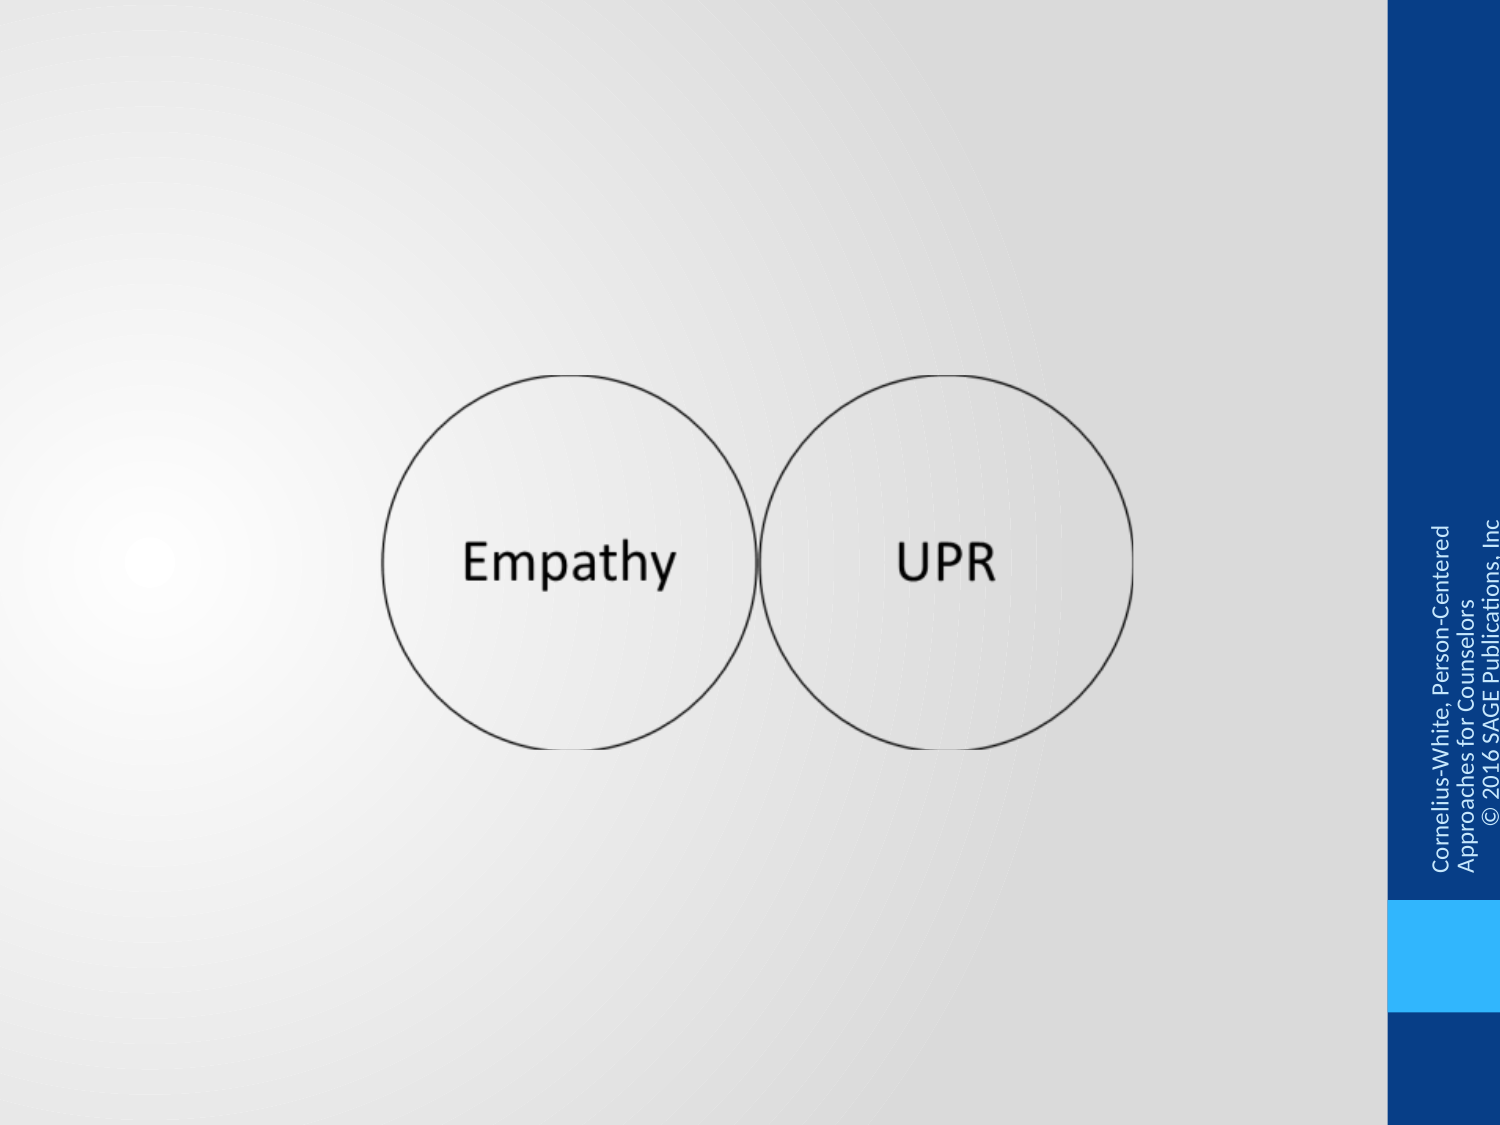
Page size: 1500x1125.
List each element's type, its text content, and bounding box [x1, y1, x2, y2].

footer Cornelius-White, Person-Centered Approaches for Counselors © 2016 SAGE Publications, Inc. [1408, 500, 1469, 889]
picture [364, 374, 1134, 751]
